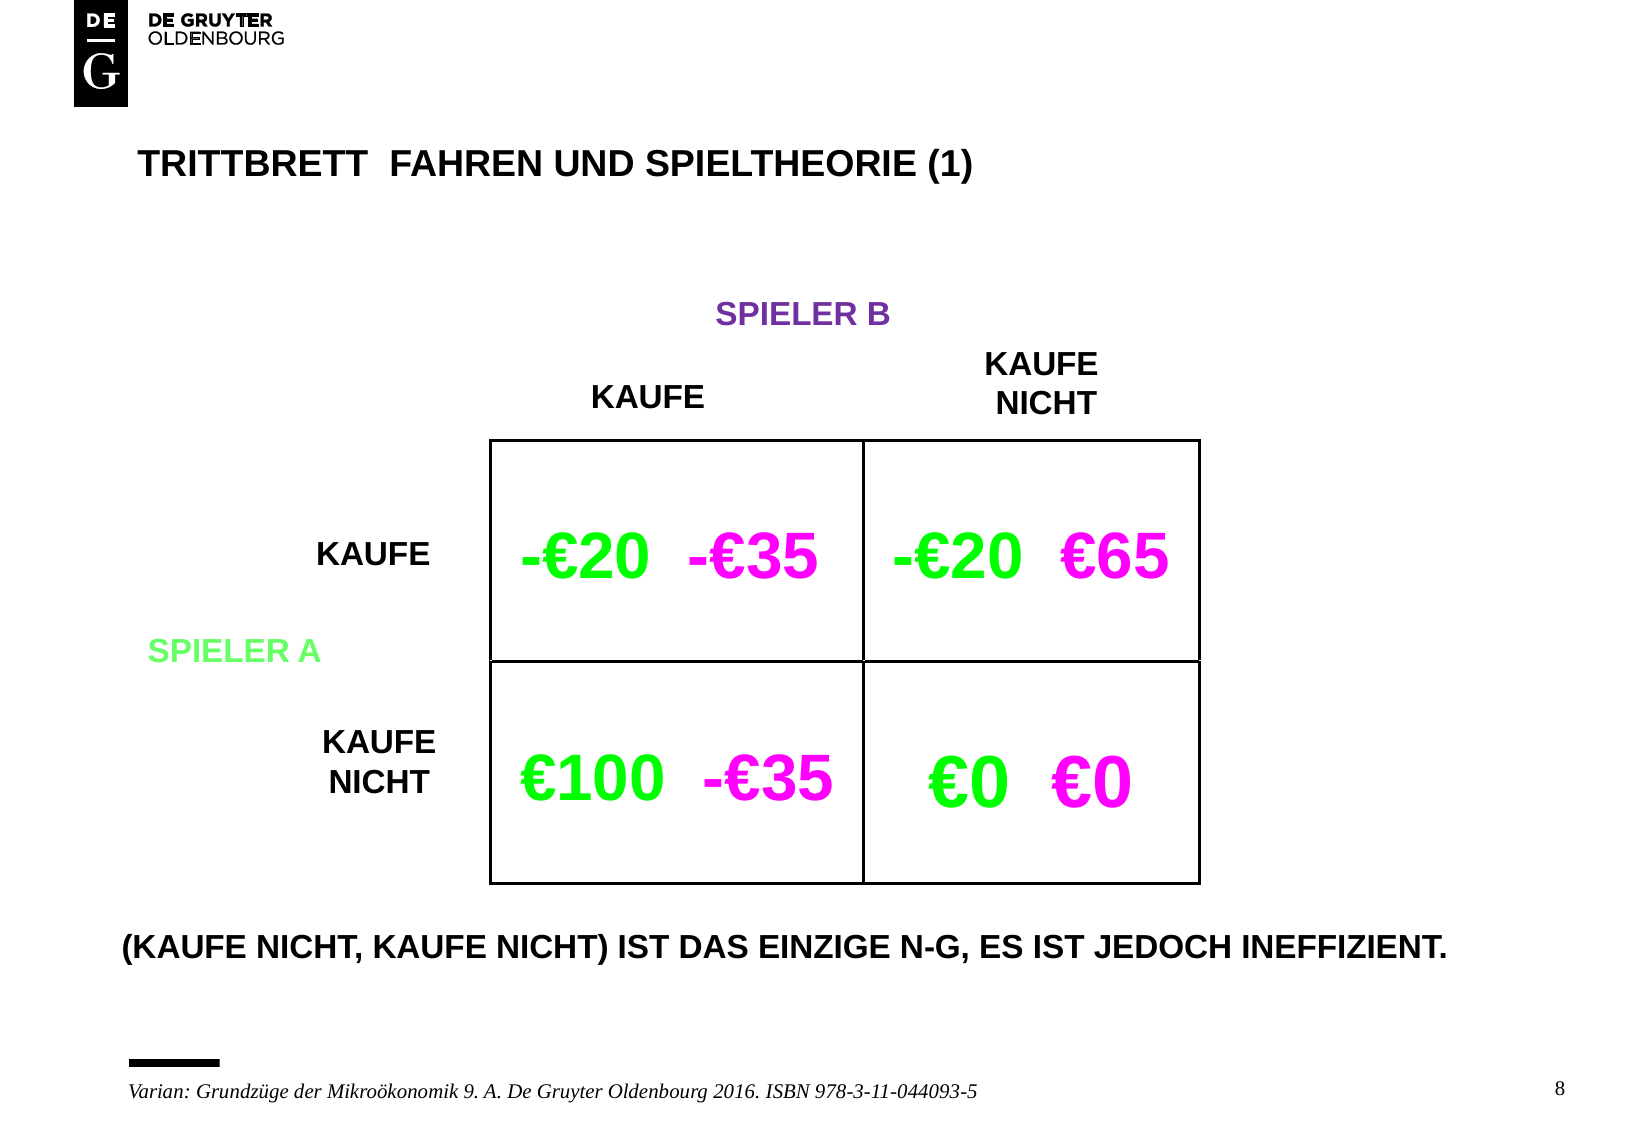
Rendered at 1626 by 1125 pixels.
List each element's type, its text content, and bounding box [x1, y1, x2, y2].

text_box KAUFE [576, 367, 721, 423]
text_box (KAUFE NICHT, KAUFE NICHT) IST DAS EINZIGE N-G, ES IST JEDOCH INEFFIZIENT. [1232, 917, 1465, 973]
text_box SPIELER B [691, 284, 907, 340]
text_box SPIELER A [132, 621, 337, 677]
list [459, 438, 1232, 1040]
title Trittbrett fahren und spieltheorie (1) [137, 139, 1564, 192]
text_box KAUFE [301, 525, 446, 580]
text_box KAUFE NICHT [307, 712, 452, 807]
text_box (KAUFE NICHT, KAUFE NICHT) IST DAS EINZIGE N-G, ES IST JEDOCH INEFFIZIENT. [106, 917, 459, 973]
text_box KAUFE NICHT [969, 334, 1124, 429]
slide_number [128, 1077, 1539, 1108]
slide_number 8 [1554, 1074, 1614, 1104]
